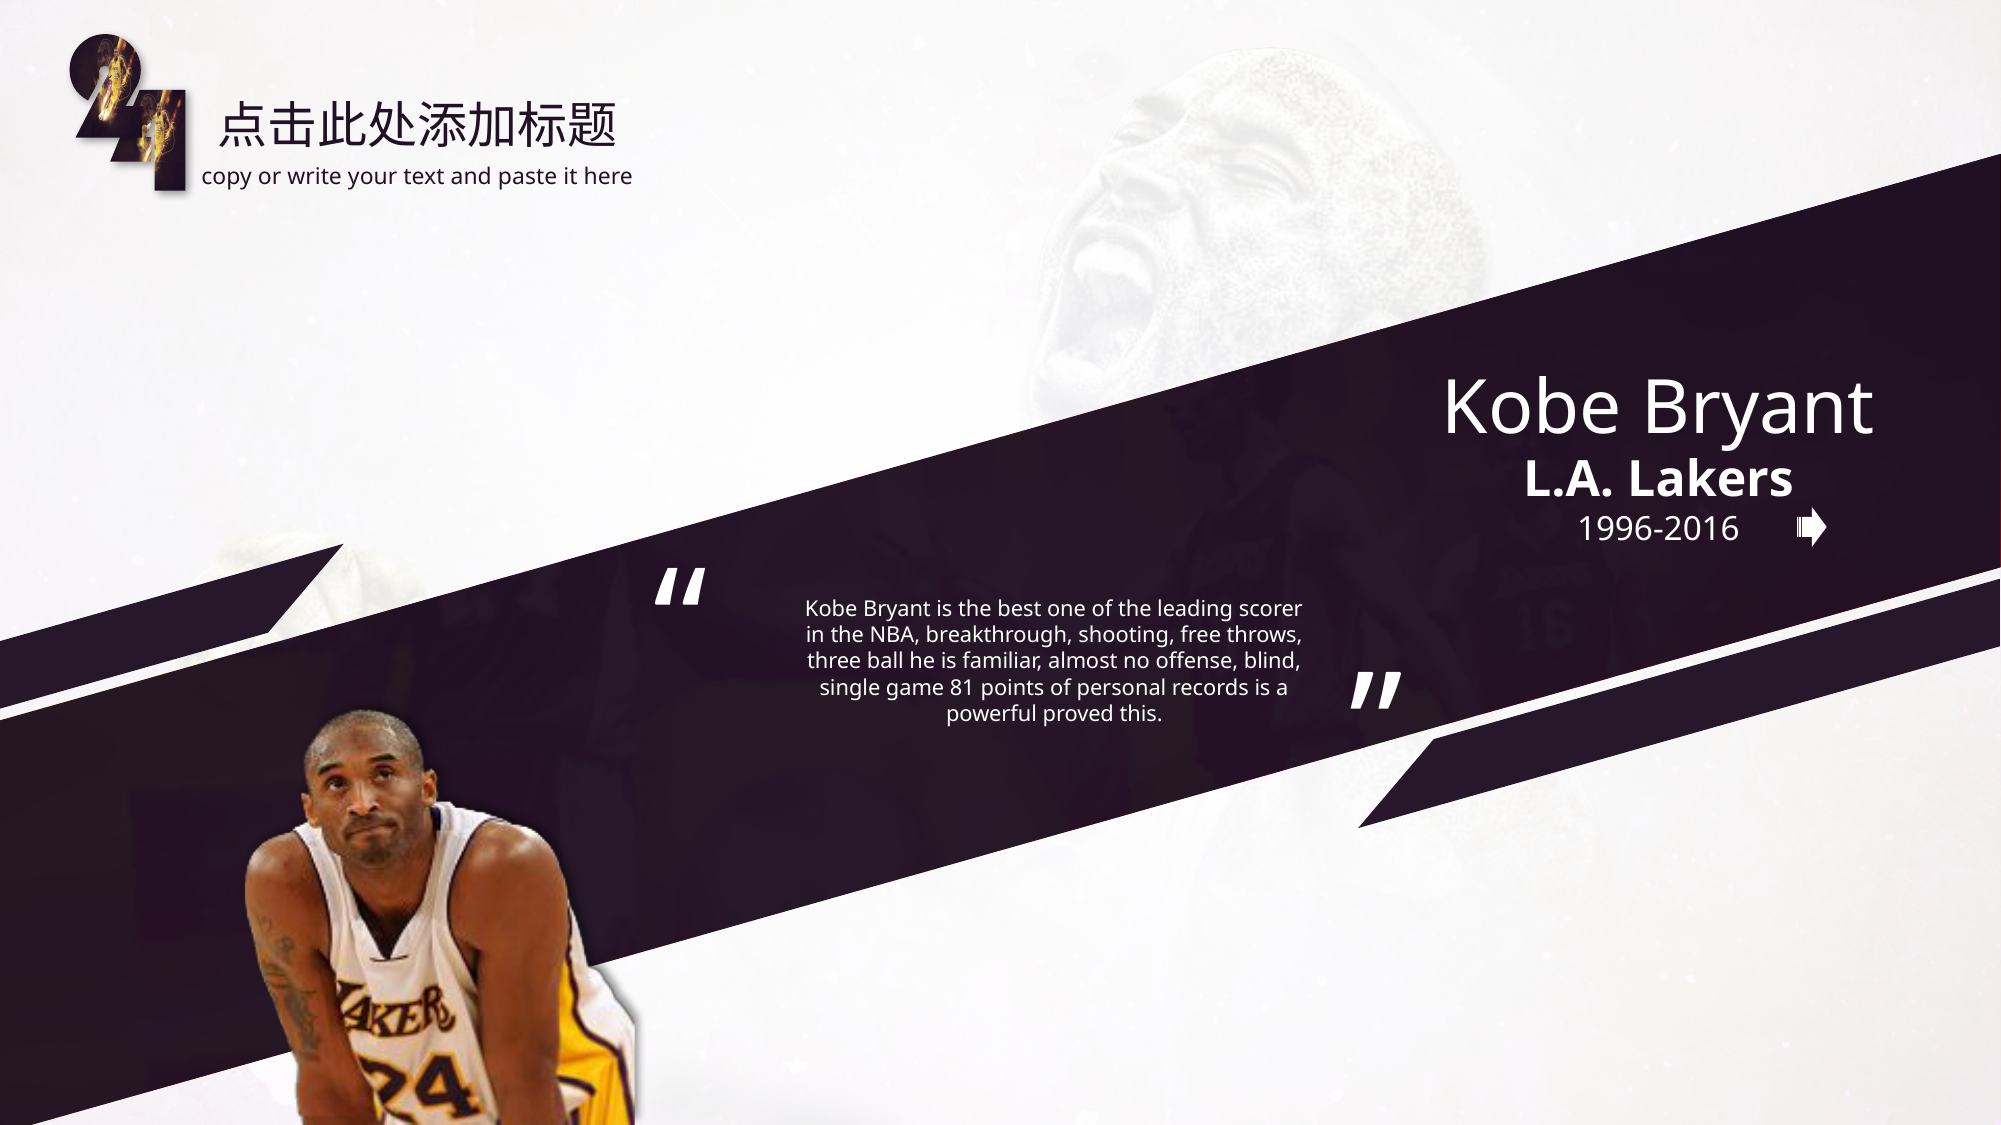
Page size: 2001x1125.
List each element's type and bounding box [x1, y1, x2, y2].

picture [130, 708, 635, 1125]
text_box [69, 34, 646, 197]
text_box [0, 209, 2000, 1079]
